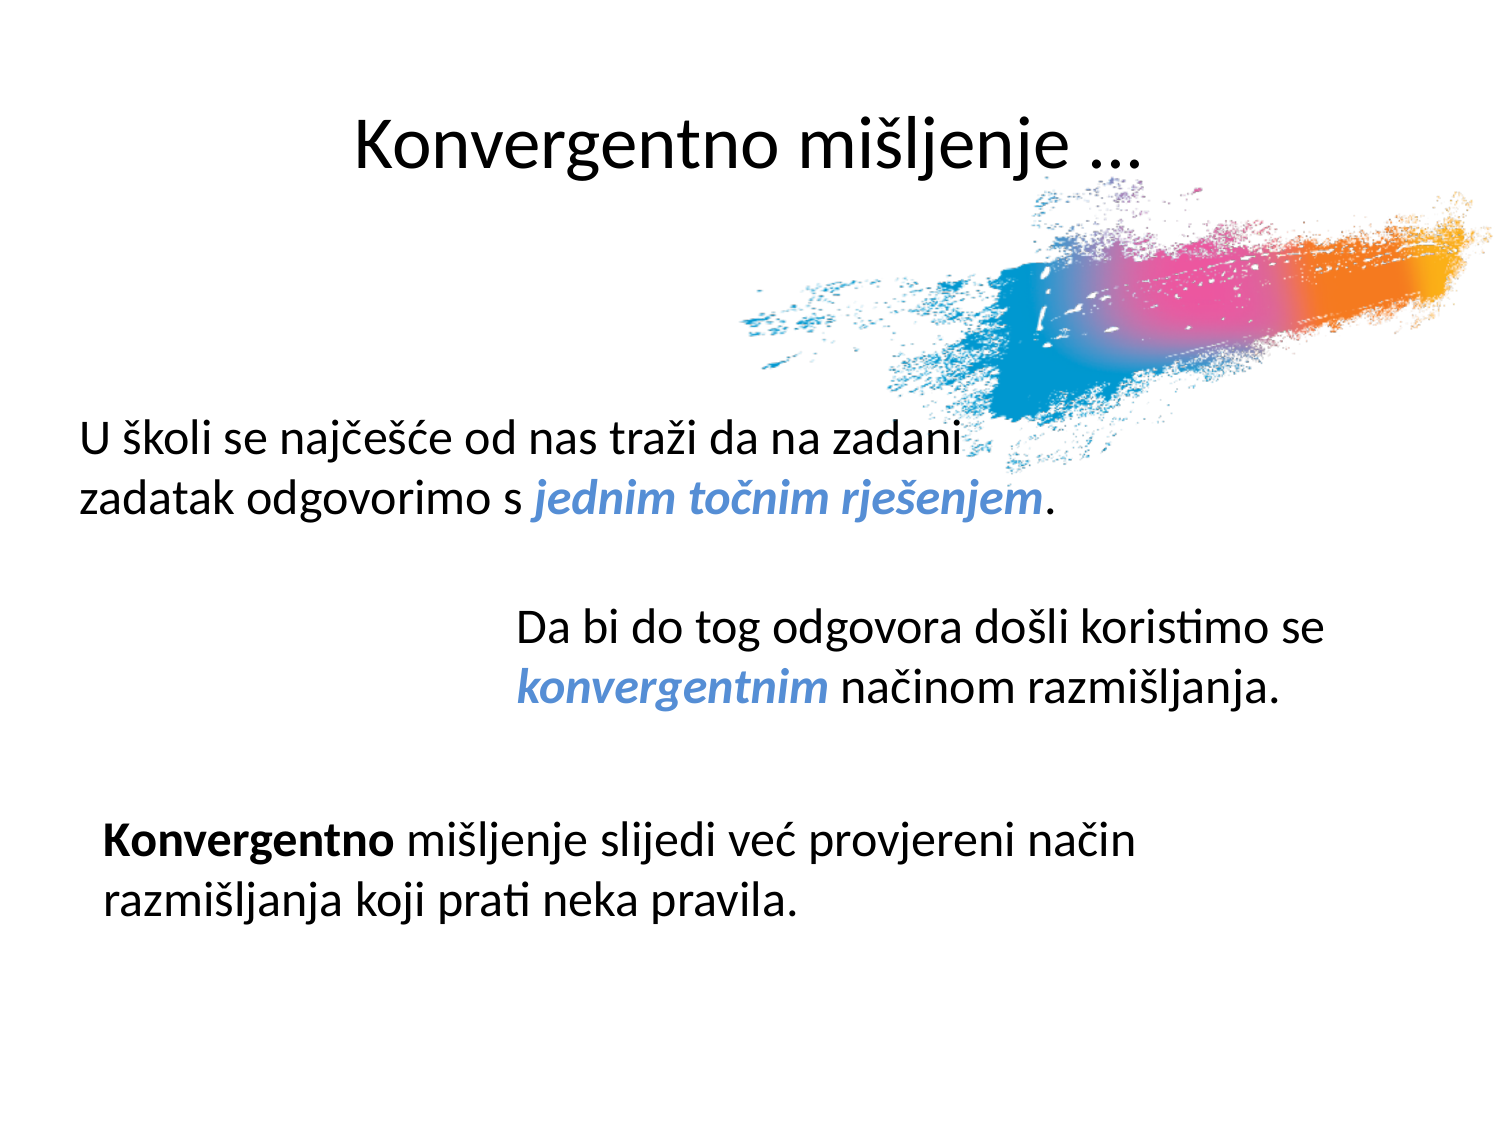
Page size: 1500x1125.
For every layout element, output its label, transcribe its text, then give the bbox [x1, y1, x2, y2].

text_box Konvergentno mišljenje slijedi već provjereni način razmišljanja koji prati neka pravila. [88, 798, 1164, 934]
title Konvergentno mišljenje ... [75, 45, 1425, 233]
text_box Da bi do tog odgovora došli koristimo se konvergentnim načinom razmišljanja. [501, 586, 1376, 721]
picture [726, 148, 1500, 498]
text_box U školi se najčešće od nas traži da na zadani zadatak odgovorimo s jednim točnim rješenjem. [64, 397, 1117, 532]
